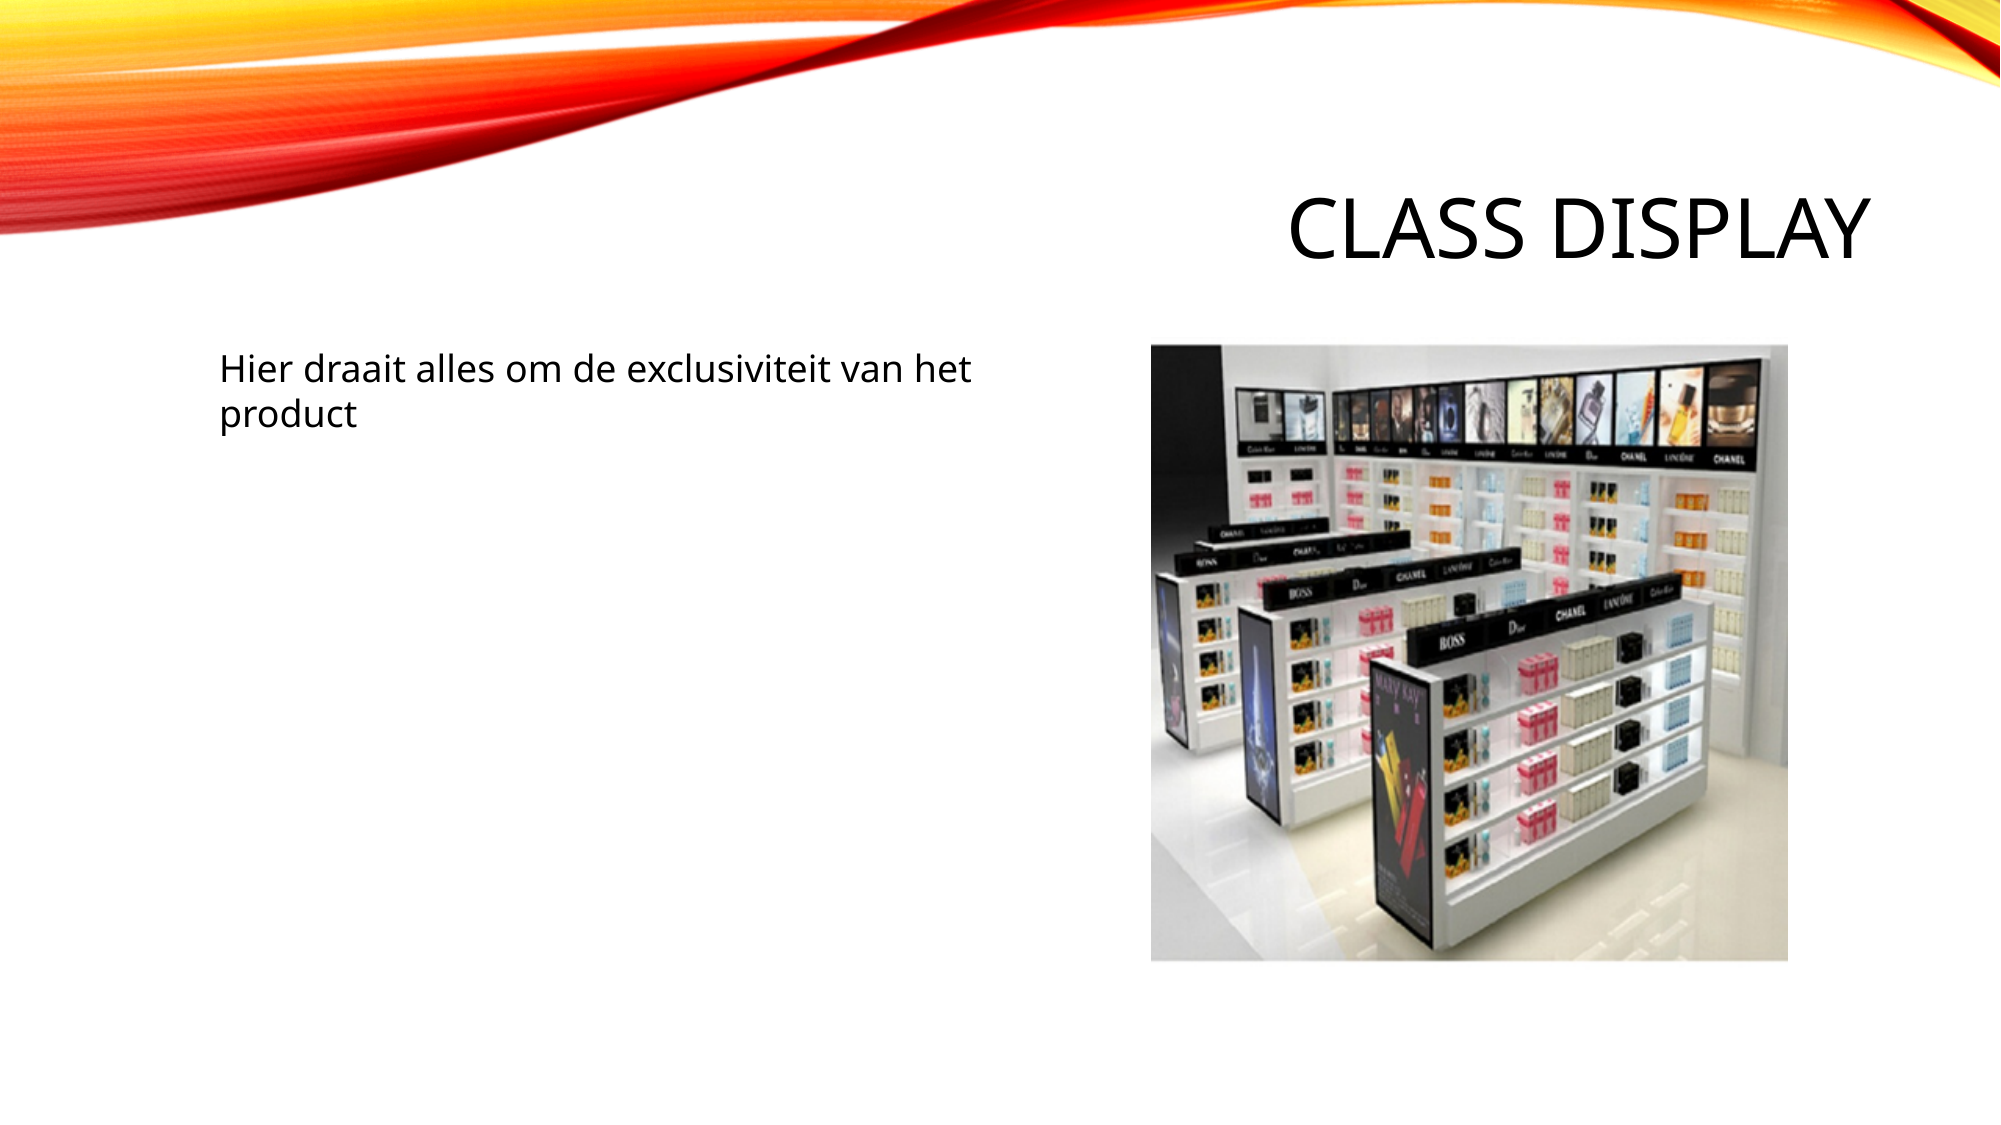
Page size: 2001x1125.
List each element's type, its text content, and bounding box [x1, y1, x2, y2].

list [1151, 337, 1788, 974]
title Class display [474, 125, 1888, 338]
text_box Hier draait alles om de exclusiviteit van het product [204, 337, 1000, 443]
picture [0, 0, 2000, 237]
